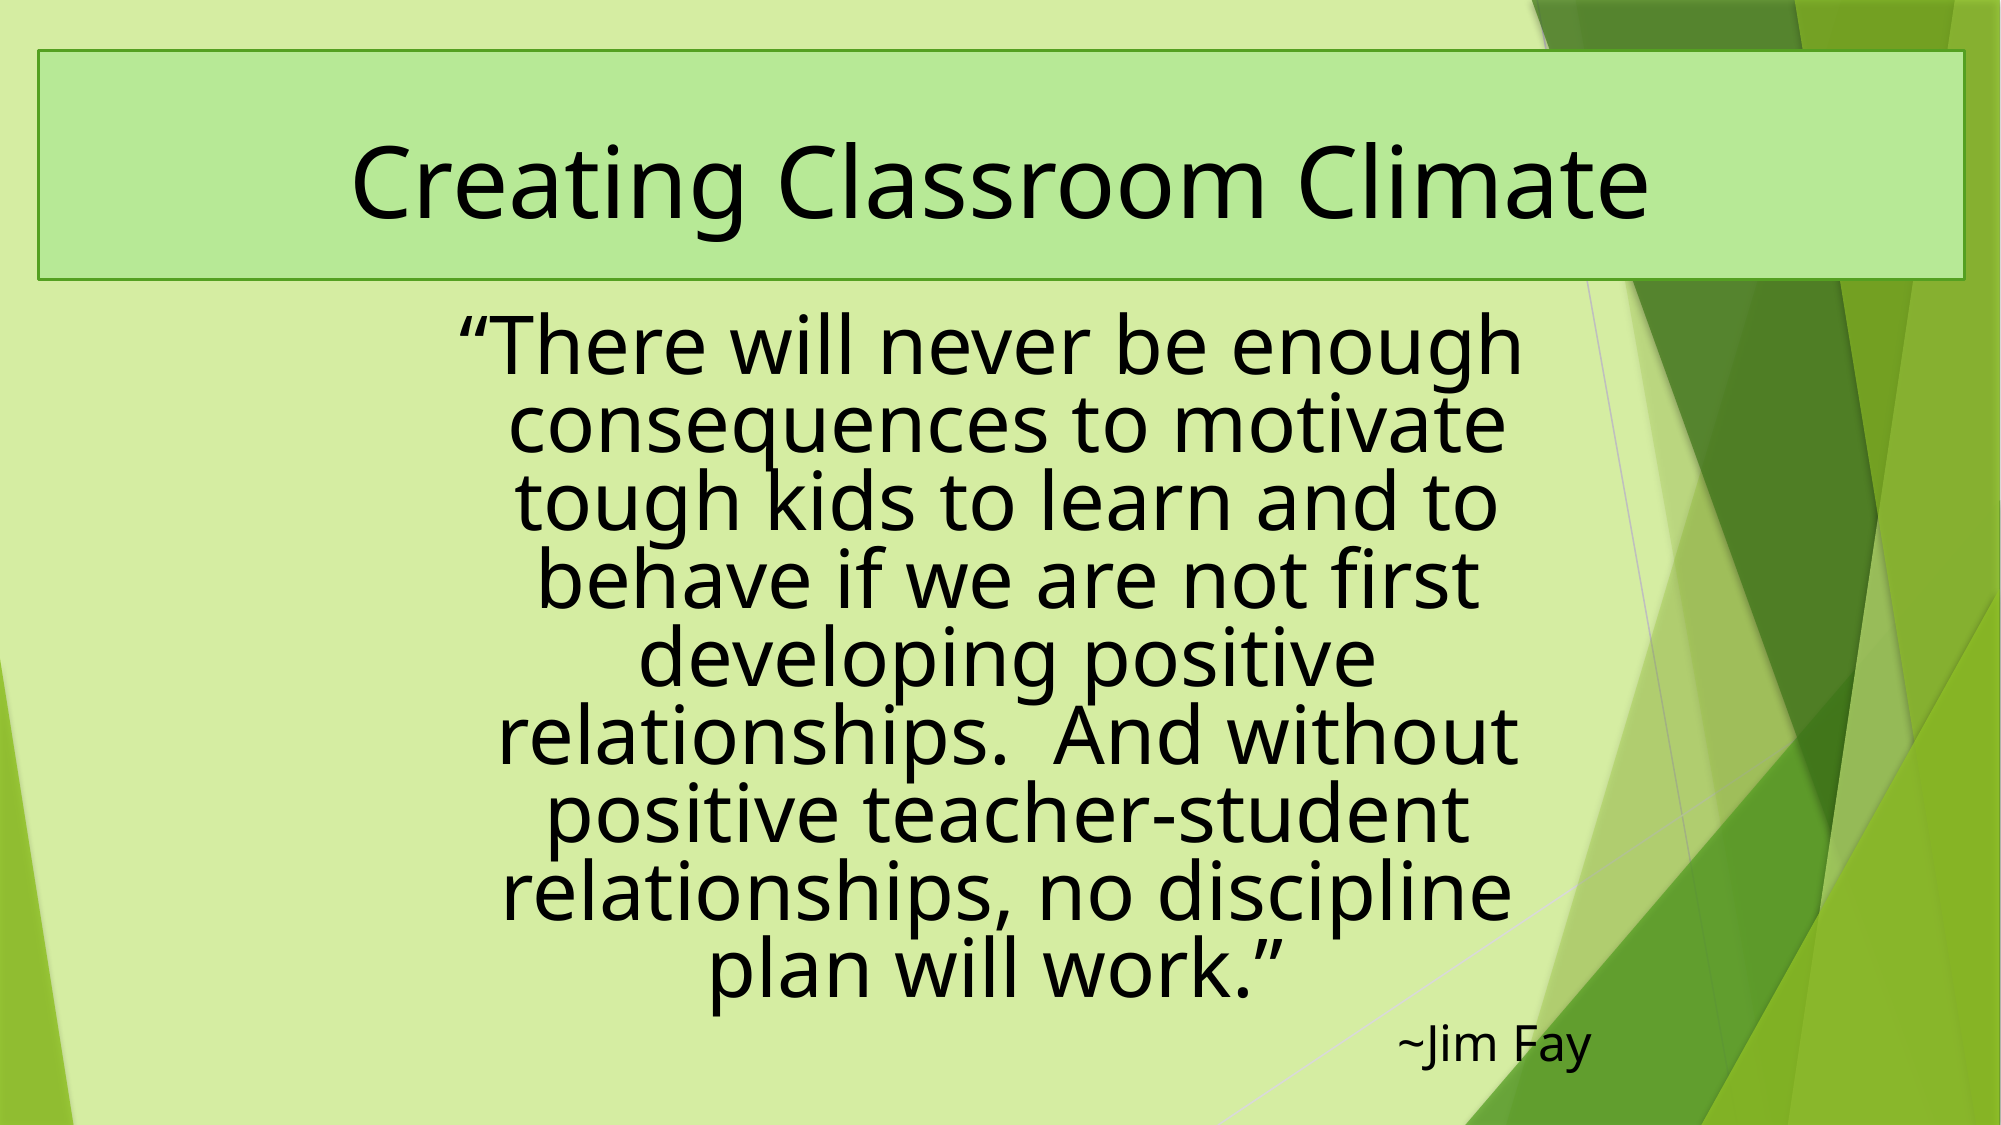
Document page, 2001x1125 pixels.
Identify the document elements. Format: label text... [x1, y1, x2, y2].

text_box Creating Classroom Climate [37, 49, 1966, 281]
list “There will never be enough consequences to motivate tough kids to learn and to behave if we are not first developing positive relationships. And without positive teacher-student relationships, no discipline plan will work.” ~Jim Fay [379, 304, 1608, 1109]
